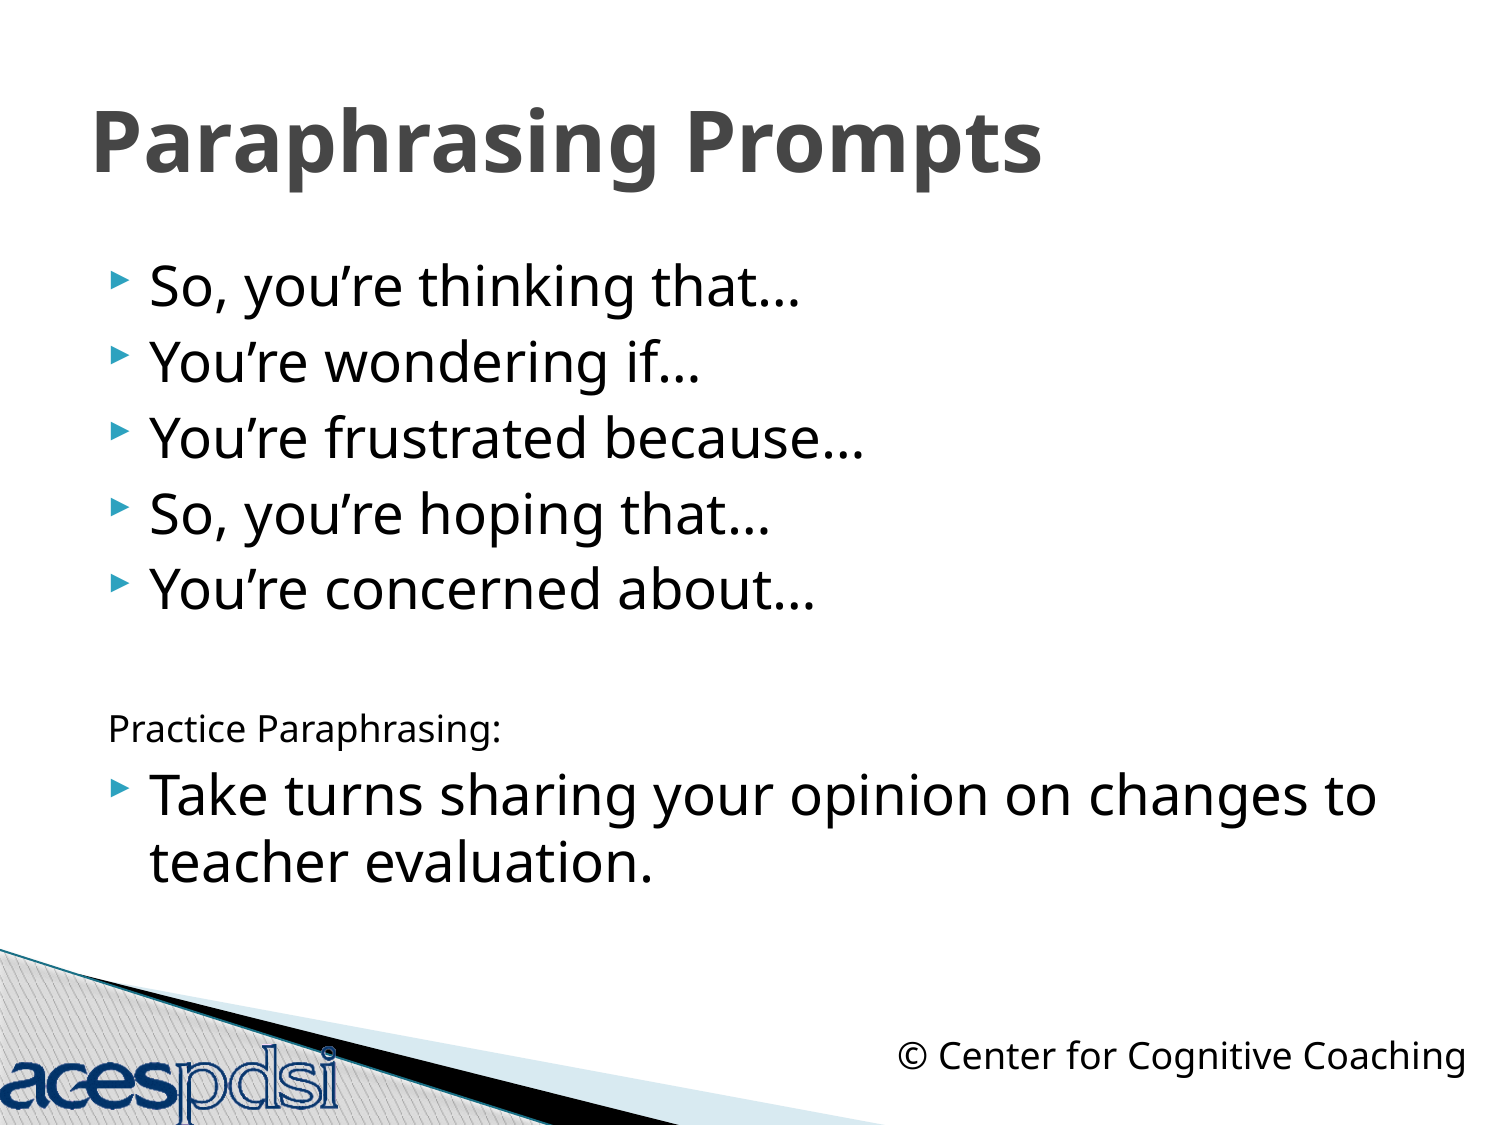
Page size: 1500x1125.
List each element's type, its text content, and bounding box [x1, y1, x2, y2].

title Paraphrasing Prompts [75, 45, 1425, 233]
text_box © Center for Cognitive Coaching [882, 1024, 1483, 1085]
list So, you’re thinking that… You’re wondering if… You’re frustrated because… So, you’re hoping that… You’re concerned about… Practice Paraphrasing: Take turns sharing your opinion on changes to teacher evaluation. [75, 243, 1425, 986]
picture [0, 1044, 338, 1125]
